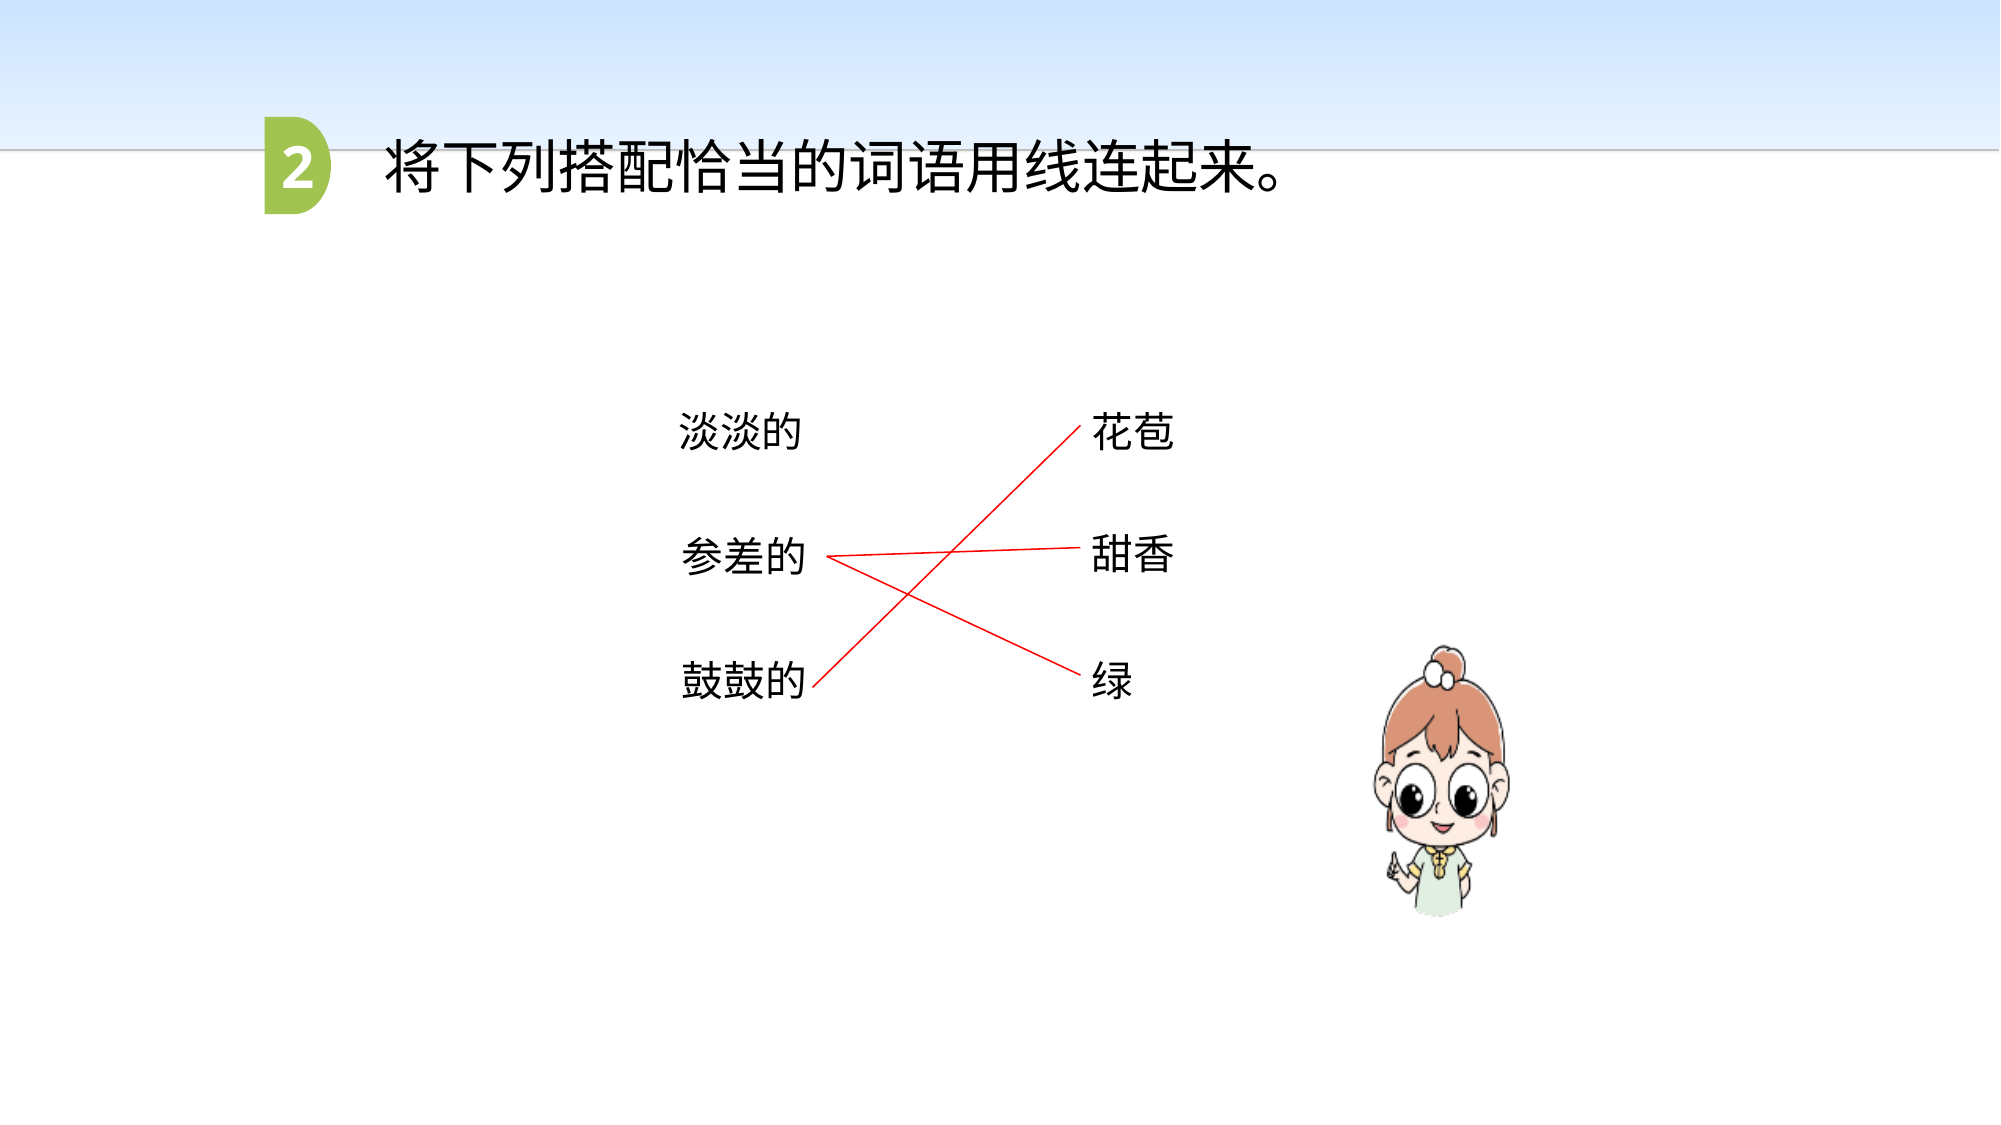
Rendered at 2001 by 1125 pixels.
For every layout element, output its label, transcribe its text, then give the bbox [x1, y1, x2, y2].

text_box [826, 547, 1081, 557]
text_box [826, 564, 1081, 676]
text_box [812, 425, 1081, 688]
text_box 花苞 [1080, 389, 1231, 461]
text_box 淡淡的 [667, 389, 839, 461]
text_box 参差的 [667, 523, 807, 589]
text_box 将下列搭配恰当的词语用线连起来。 [324, 123, 1513, 208]
text_box 鼓鼓的 [670, 639, 857, 711]
text_box 2 [264, 116, 324, 215]
text_box 甜香 [1085, 511, 1214, 584]
picture [1370, 639, 1513, 918]
text_box 绿 [1080, 639, 1205, 711]
